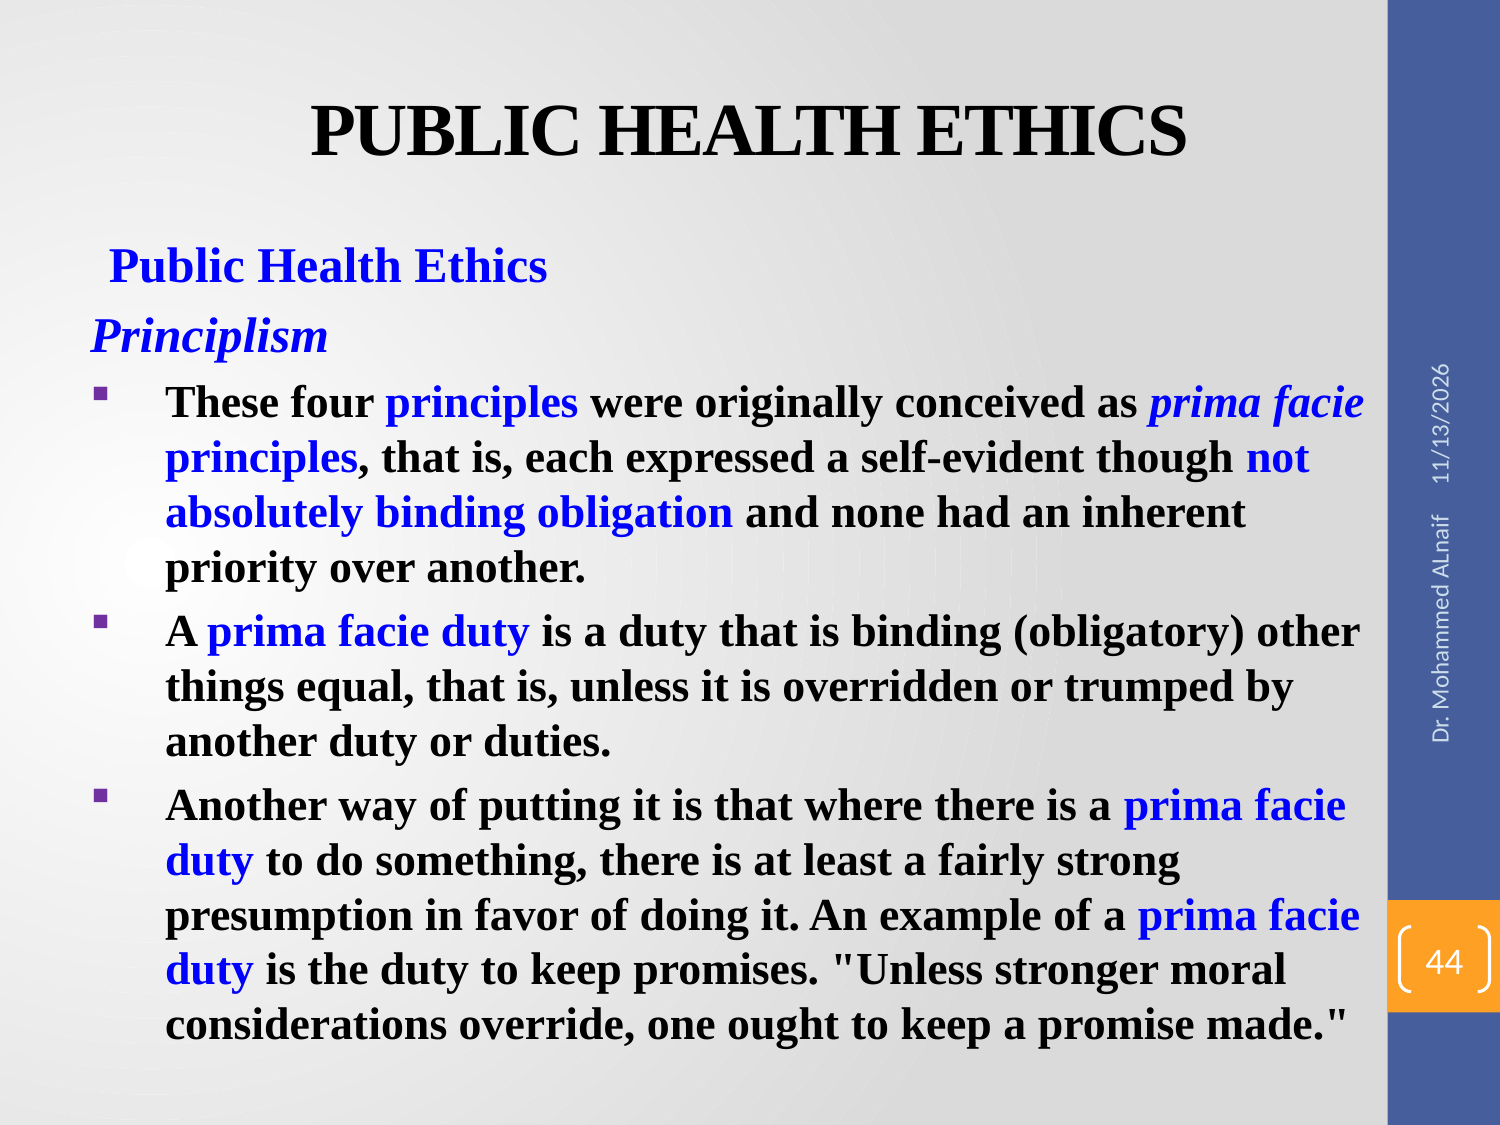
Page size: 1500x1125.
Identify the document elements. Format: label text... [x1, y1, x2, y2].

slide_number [1408, 100, 1469, 500]
list Public Health Ethics Principlism These four principles were originally conceived as prima facie principles, that is, each expressed a self-evident though not absolutely binding obligation and none had an inherent priority over another. A prima facie duty is a duty that is binding (obligatory) other things equal, that is, unless it is overridden or trumped by another duty or duties. Another way of putting it is that where there is a prima facie duty to do something, there is at least a fairly strong presumption in favor of doing it. An example of a prima facie duty is the duty to keep promises. "Unless stronger moral considerations override, one ought to keep a promise made." [75, 224, 1425, 1088]
footer Dr. Mohammed ALnaif [1408, 500, 1469, 889]
slide_number 44 [1397, 925, 1492, 994]
title PUBLIC HEALTH ETHICS [75, 37, 1425, 213]
